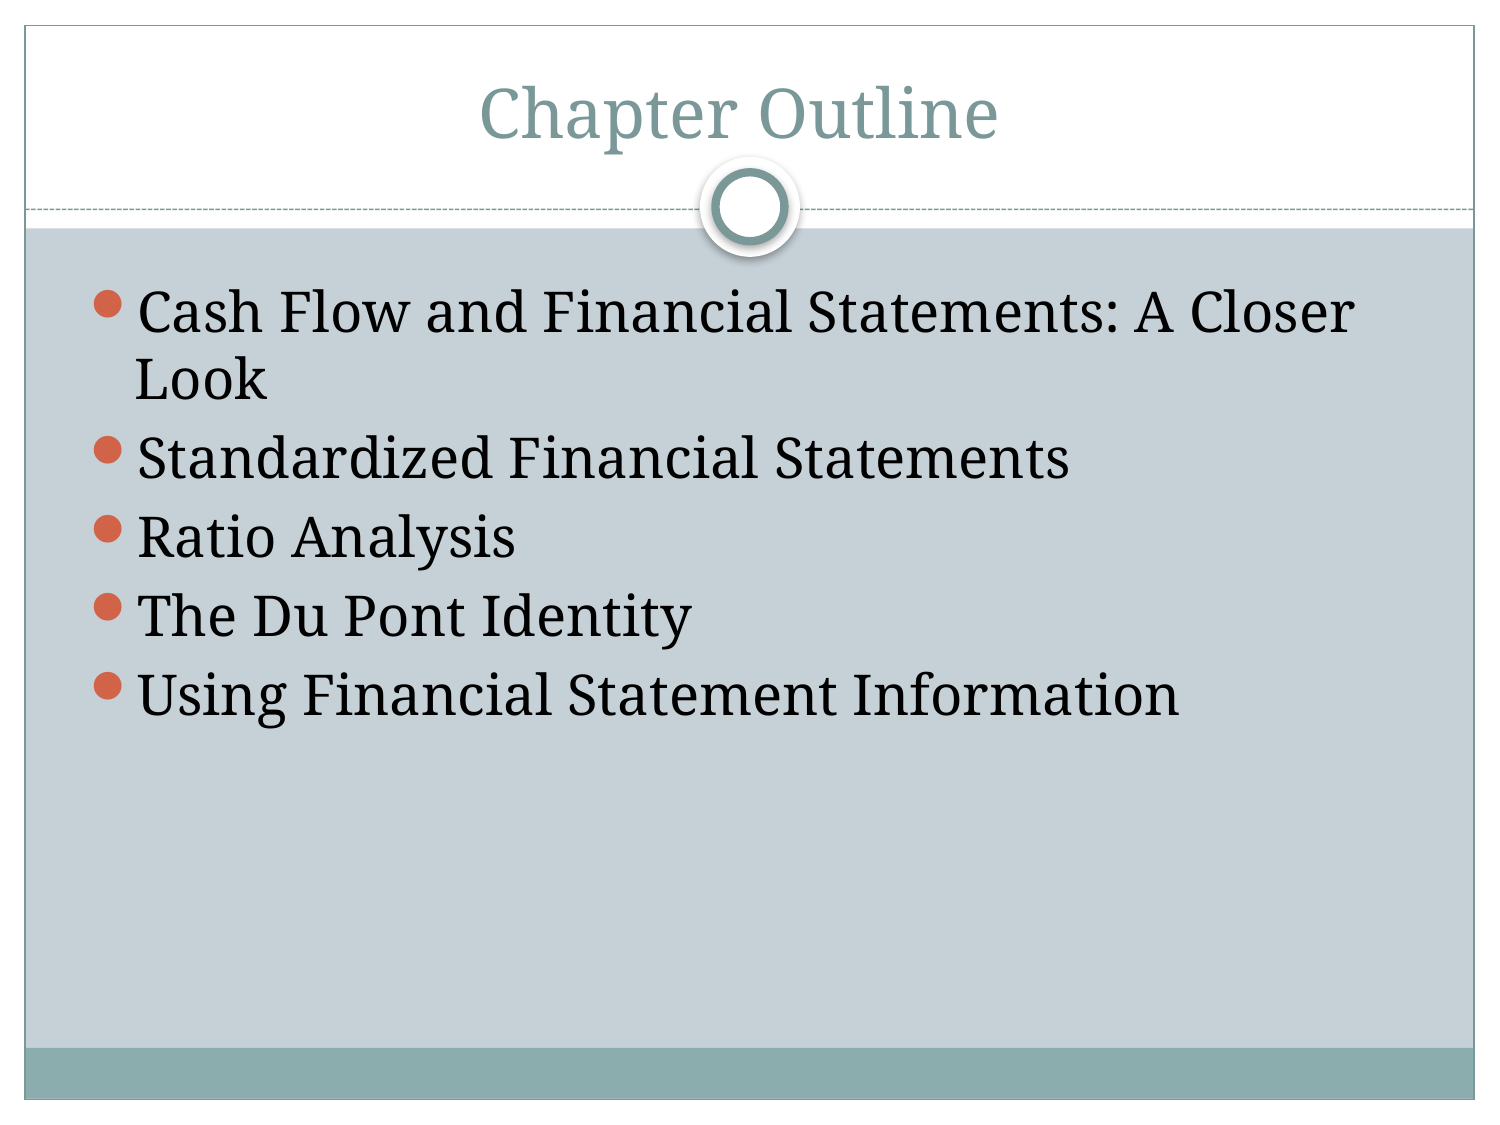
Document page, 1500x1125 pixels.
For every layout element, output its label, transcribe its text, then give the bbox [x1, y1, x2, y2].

text_box Chapter Outline [64, 30, 1415, 160]
list Cash Flow and Financial Statements: A Closer Look Standardized Financial Statements Ratio Analysis The Du Pont Identity Using Financial Statement Information [75, 268, 1425, 1012]
